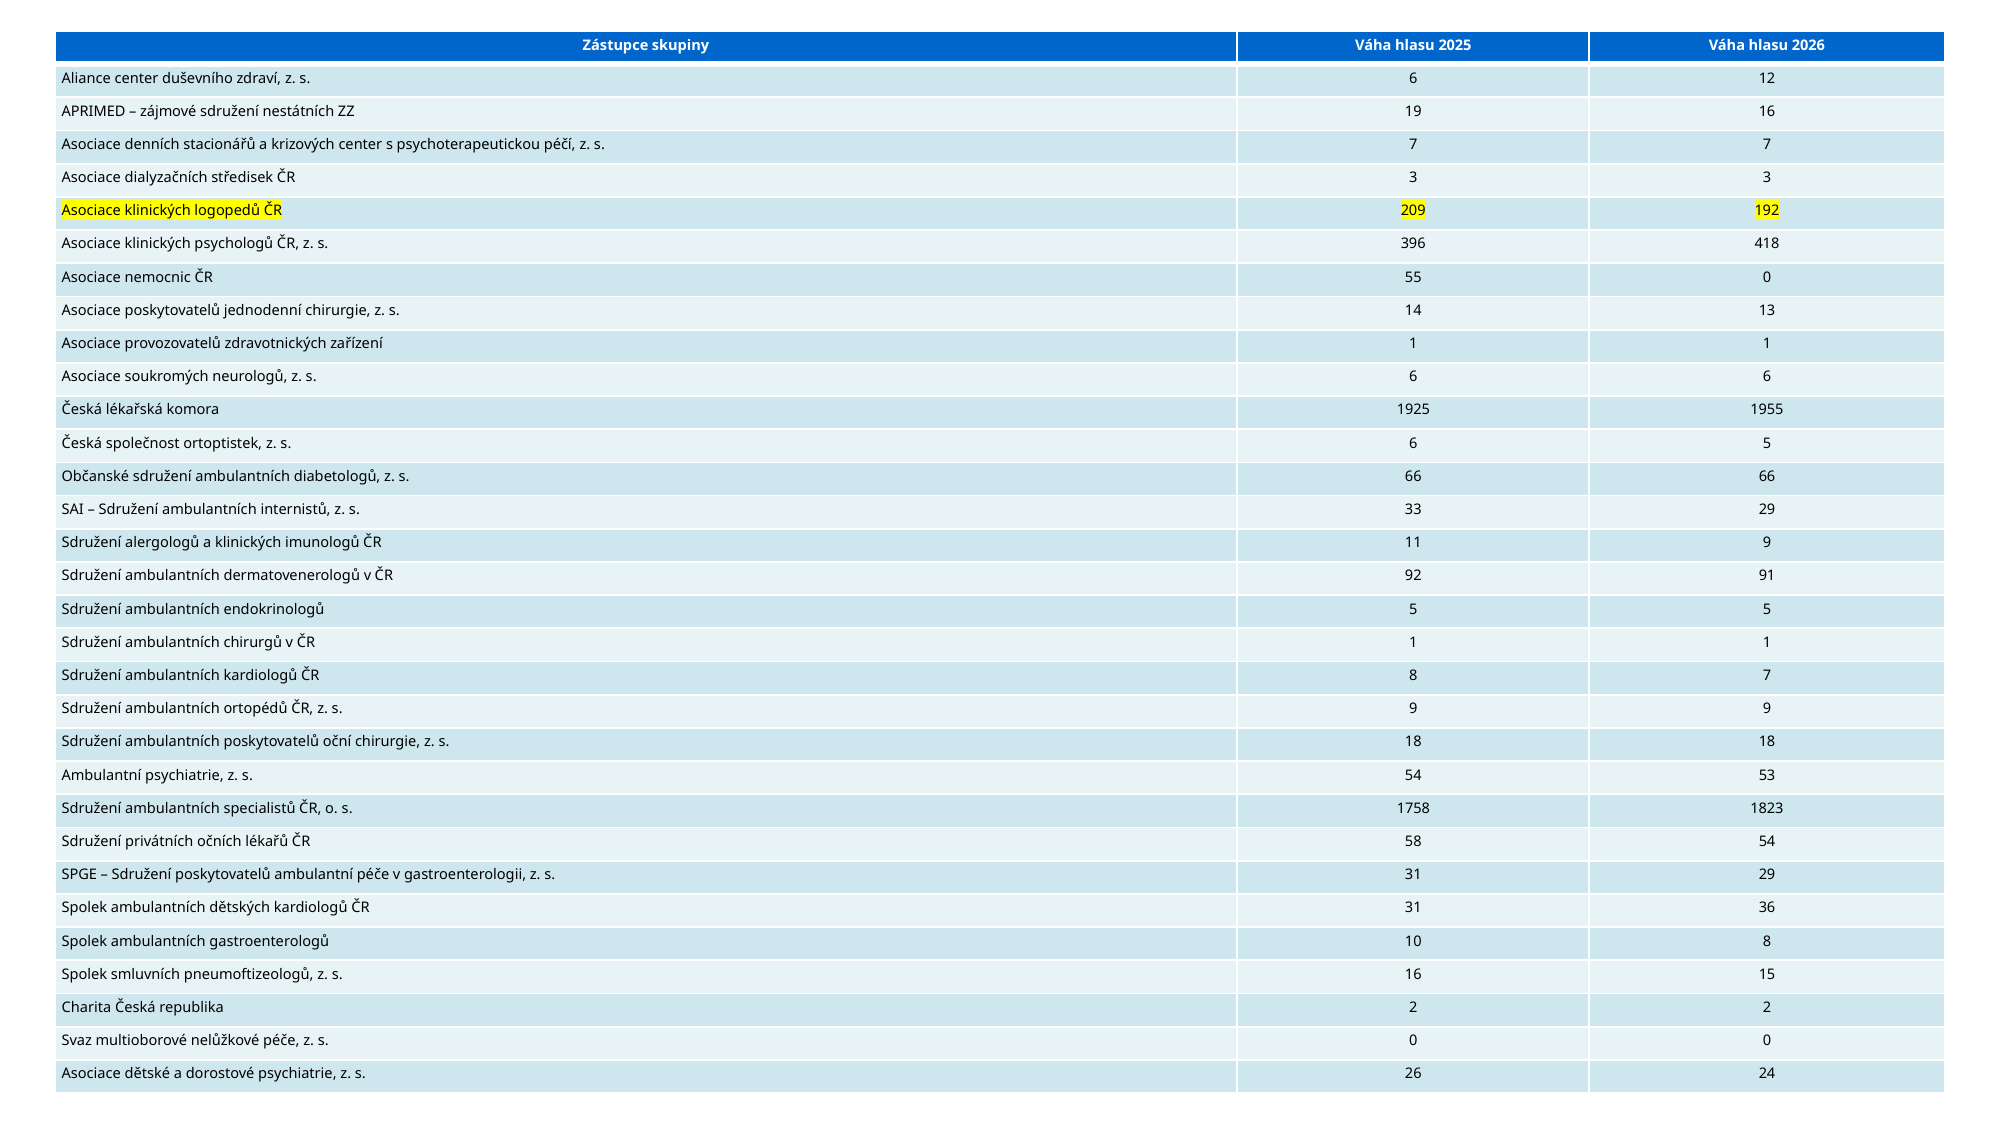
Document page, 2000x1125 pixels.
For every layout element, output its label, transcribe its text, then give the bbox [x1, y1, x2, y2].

table_cell Charita Česká republika [56, 994, 1236, 1026]
table_cell Aliance center duševního zdraví, z. s. [56, 67, 1236, 96]
table_header Zástupce skupiny [56, 32, 1236, 61]
table_cell Spolek ambulantních dětských kardiologů ČR [56, 895, 1236, 926]
table_cell 9 [1590, 696, 1944, 727]
table_cell 7 [1238, 131, 1588, 163]
table_cell 66 [1590, 463, 1944, 495]
table_cell 15 [1590, 961, 1944, 993]
table_cell Sdružení alergologů a klinických imunologů ČR [56, 530, 1236, 561]
table_cell Sdružení ambulantních ortopédů ČR, z. s. [56, 696, 1236, 727]
table_cell 16 [1238, 961, 1588, 993]
table_cell 24 [1590, 1061, 1944, 1092]
table_header Váha hlasu 2026 [1590, 32, 1944, 61]
table_cell Sdružení ambulantních kardiologů ČR [56, 662, 1236, 694]
table_cell Sdružení ambulantních endokrinologů [56, 596, 1236, 627]
table_cell 0 [1590, 1028, 1944, 1059]
table_cell 9 [1590, 530, 1944, 561]
table_cell 91 [1590, 563, 1944, 594]
table_cell 396 [1238, 231, 1588, 262]
table_cell 5 [1590, 430, 1944, 462]
table_cell 13 [1590, 297, 1944, 329]
table_cell 14 [1238, 297, 1588, 329]
table_cell 2 [1590, 994, 1944, 1026]
table_cell 18 [1590, 729, 1944, 760]
table_cell 1 [1590, 331, 1944, 362]
table_cell Sdružení ambulantních dermatovenerologů v ČR [56, 563, 1236, 594]
table_cell 3 [1590, 165, 1944, 196]
table_cell Asociace dětské a dorostové psychiatrie, z. s. [56, 1061, 1236, 1092]
table_cell Asociace klinických logopedů ČR [56, 198, 1236, 229]
table_cell 29 [1590, 862, 1944, 893]
table_cell 19 [1238, 98, 1588, 130]
table_cell Sdružení ambulantních chirurgů v ČR [56, 629, 1236, 661]
table_cell 1 [1238, 629, 1588, 661]
table_cell 10 [1238, 928, 1588, 959]
table_cell 1 [1590, 629, 1944, 661]
table_cell 29 [1590, 496, 1944, 528]
table_cell 12 [1590, 67, 1944, 96]
table_cell 5 [1590, 596, 1944, 627]
table_cell Ambulantní psychiatrie, z. s. [56, 762, 1236, 793]
table_cell 31 [1238, 895, 1588, 926]
table_cell Asociace soukromých neurologů, z. s. [56, 364, 1236, 395]
table_cell SAI – Sdružení ambulantních internistů, z. s. [56, 496, 1236, 528]
table_cell 3 [1238, 165, 1588, 196]
table_cell 0 [1238, 1028, 1588, 1059]
table_cell Česká společnost ortoptistek, z. s. [56, 430, 1236, 462]
table_cell 209 [1238, 198, 1588, 229]
table_cell 1758 [1238, 795, 1588, 827]
table_cell 0 [1590, 264, 1944, 296]
table_cell Asociace denních stacionářů a krizových center s psychoterapeutickou péčí, z. s. [56, 131, 1236, 163]
table_cell Asociace klinických psychologů ČR, z. s. [56, 231, 1236, 262]
table_cell 8 [1590, 928, 1944, 959]
table_cell Spolek smluvních pneumoftizeologů, z. s. [56, 961, 1236, 993]
table_cell 6 [1238, 364, 1588, 395]
table_cell 36 [1590, 895, 1944, 926]
table_cell 18 [1238, 729, 1588, 760]
table_cell 192 [1590, 198, 1944, 229]
table_cell 16 [1590, 98, 1944, 130]
table_cell 6 [1238, 67, 1588, 96]
table_cell 8 [1238, 662, 1588, 694]
table_cell Svaz multioborové nelůžkové péče, z. s. [56, 1028, 1236, 1059]
table_cell 2 [1238, 994, 1588, 1026]
table_cell 1 [1238, 331, 1588, 362]
table_cell 418 [1590, 231, 1944, 262]
table_cell 6 [1590, 364, 1944, 395]
table_cell 33 [1238, 496, 1588, 528]
table_cell Asociace nemocnic ČR [56, 264, 1236, 296]
table_cell Sdružení ambulantních poskytovatelů oční chirurgie, z. s. [56, 729, 1236, 760]
table_cell 1955 [1590, 397, 1944, 428]
table_cell APRIMED – zájmové sdružení nestátních ZZ [56, 98, 1236, 130]
table_cell Občanské sdružení ambulantních diabetologů, z. s. [56, 463, 1236, 495]
table_cell Asociace dialyzačních středisek ČR [56, 165, 1236, 196]
table_cell SPGE – Sdružení poskytovatelů ambulantní péče v gastroenterologii, z. s. [56, 862, 1236, 893]
table_cell 5 [1238, 596, 1588, 627]
table_cell Sdružení privátních očních lékařů ČR [56, 828, 1236, 860]
table_cell 58 [1238, 828, 1588, 860]
table_cell 11 [1238, 530, 1588, 561]
table_header Váha hlasu 2025 [1238, 32, 1588, 61]
table_cell 54 [1238, 762, 1588, 793]
table_cell 53 [1590, 762, 1944, 793]
table_cell Asociace provozovatelů zdravotnických zařízení [56, 331, 1236, 362]
table_cell 7 [1590, 662, 1944, 694]
table_cell 6 [1238, 430, 1588, 462]
table_cell 55 [1238, 264, 1588, 296]
table_cell 66 [1238, 463, 1588, 495]
table_cell 92 [1238, 563, 1588, 594]
table_cell 1823 [1590, 795, 1944, 827]
table_cell 31 [1238, 862, 1588, 893]
table_cell Česká lékařská komora [56, 397, 1236, 428]
table_cell Asociace poskytovatelů jednodenní chirurgie, z. s. [56, 297, 1236, 329]
table_cell Sdružení ambulantních specialistů ČR, o. s. [56, 795, 1236, 827]
table_cell 54 [1590, 828, 1944, 860]
table_cell 7 [1590, 131, 1944, 163]
table_cell 1925 [1238, 397, 1588, 428]
table_cell 9 [1238, 696, 1588, 727]
table_cell Spolek ambulantních gastroenterologů [56, 928, 1236, 959]
table_cell 26 [1238, 1061, 1588, 1092]
